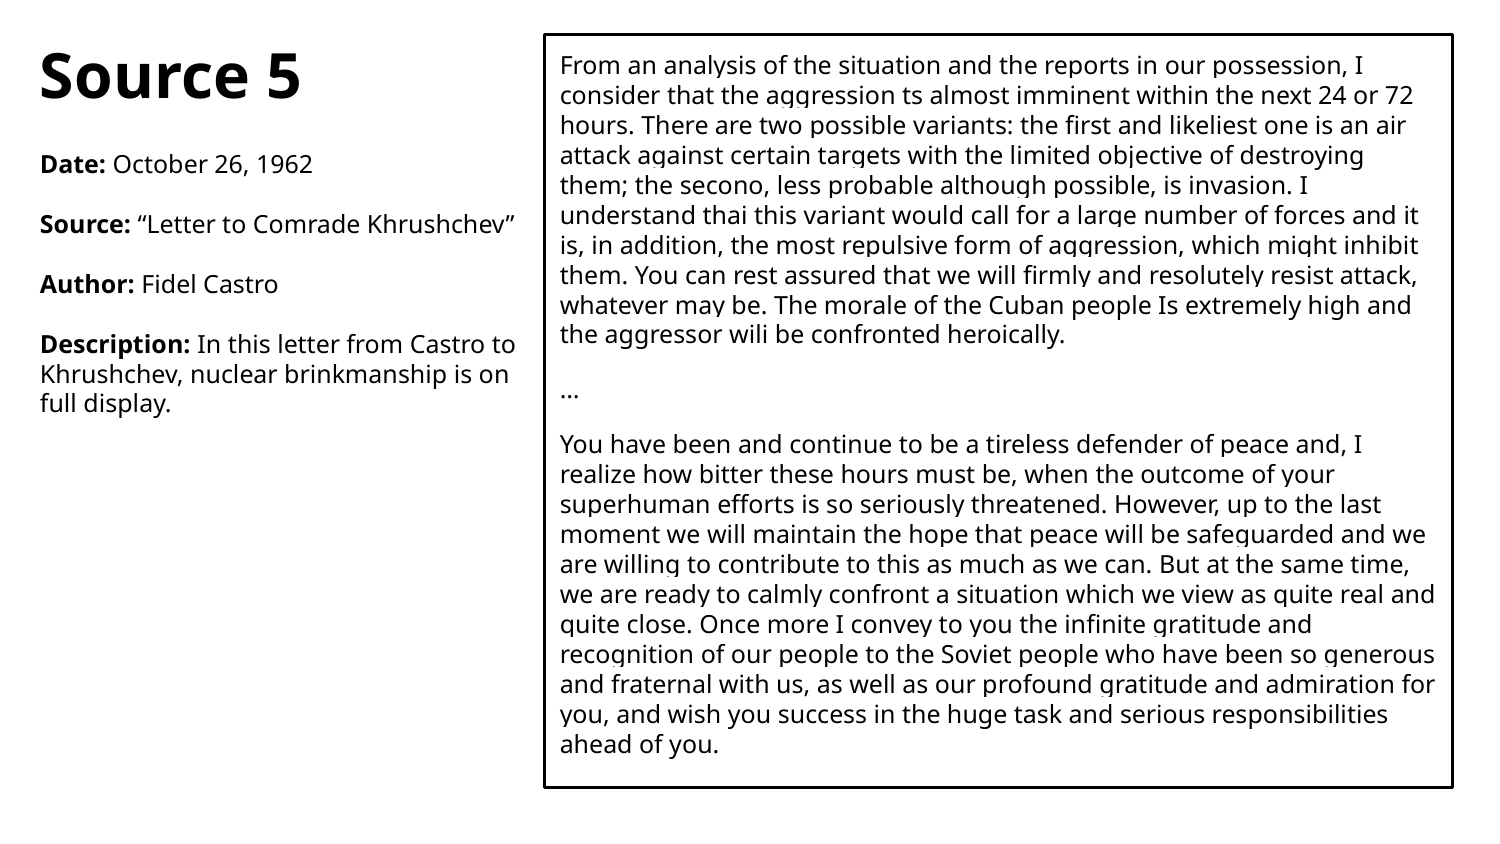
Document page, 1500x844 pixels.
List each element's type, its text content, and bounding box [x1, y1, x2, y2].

text_box From an analysis of the situation and the reports in our possession, I consider that the aggression ts almost imminent within the next 24 or 72 hours. There are two possible variants: the first and likeliest one is an air attack against certain targets with the limited objective of destroying them; the secono, less probable although possible, is invasion. I understand thai this variant would call for a large number of forces and it is, in addition, the most repulsive form of aggression, which might inhibit them. You can rest assured that we will firmly and resolutely resist attack, whatever may be. The morale of the Cuban people Is extremely high and the aggressor wili be confronted heroically. … You have been and continue to be a tireless defender of peace and, I realize how bitter these hours must be, when the outcome of your superhuman efforts is so seriously threatened. However, up to the last moment we will maintain the hope that peace will be safeguarded and we are willing to contribute to this as much as we can. But at the same time, we are ready to calmly confront a situation which we view as quite real and quite close. Once more I convey to you the infinite gratitude and recognition of our people to the Soviet people who have been so generous and fraternal with us, as well as our profound gratitude and admiration for you, and wish you success in the huge task and serious responsibilities ahead of you. [544, 34, 1453, 788]
text_box Source 5 Date: October 26, 1962 Source: “Letter to Comrade Khrushchev” Author: Fidel Castro Description: In this letter from Castro to Khrushchev, nuclear brinkmanship is on full display. [24, 21, 534, 749]
